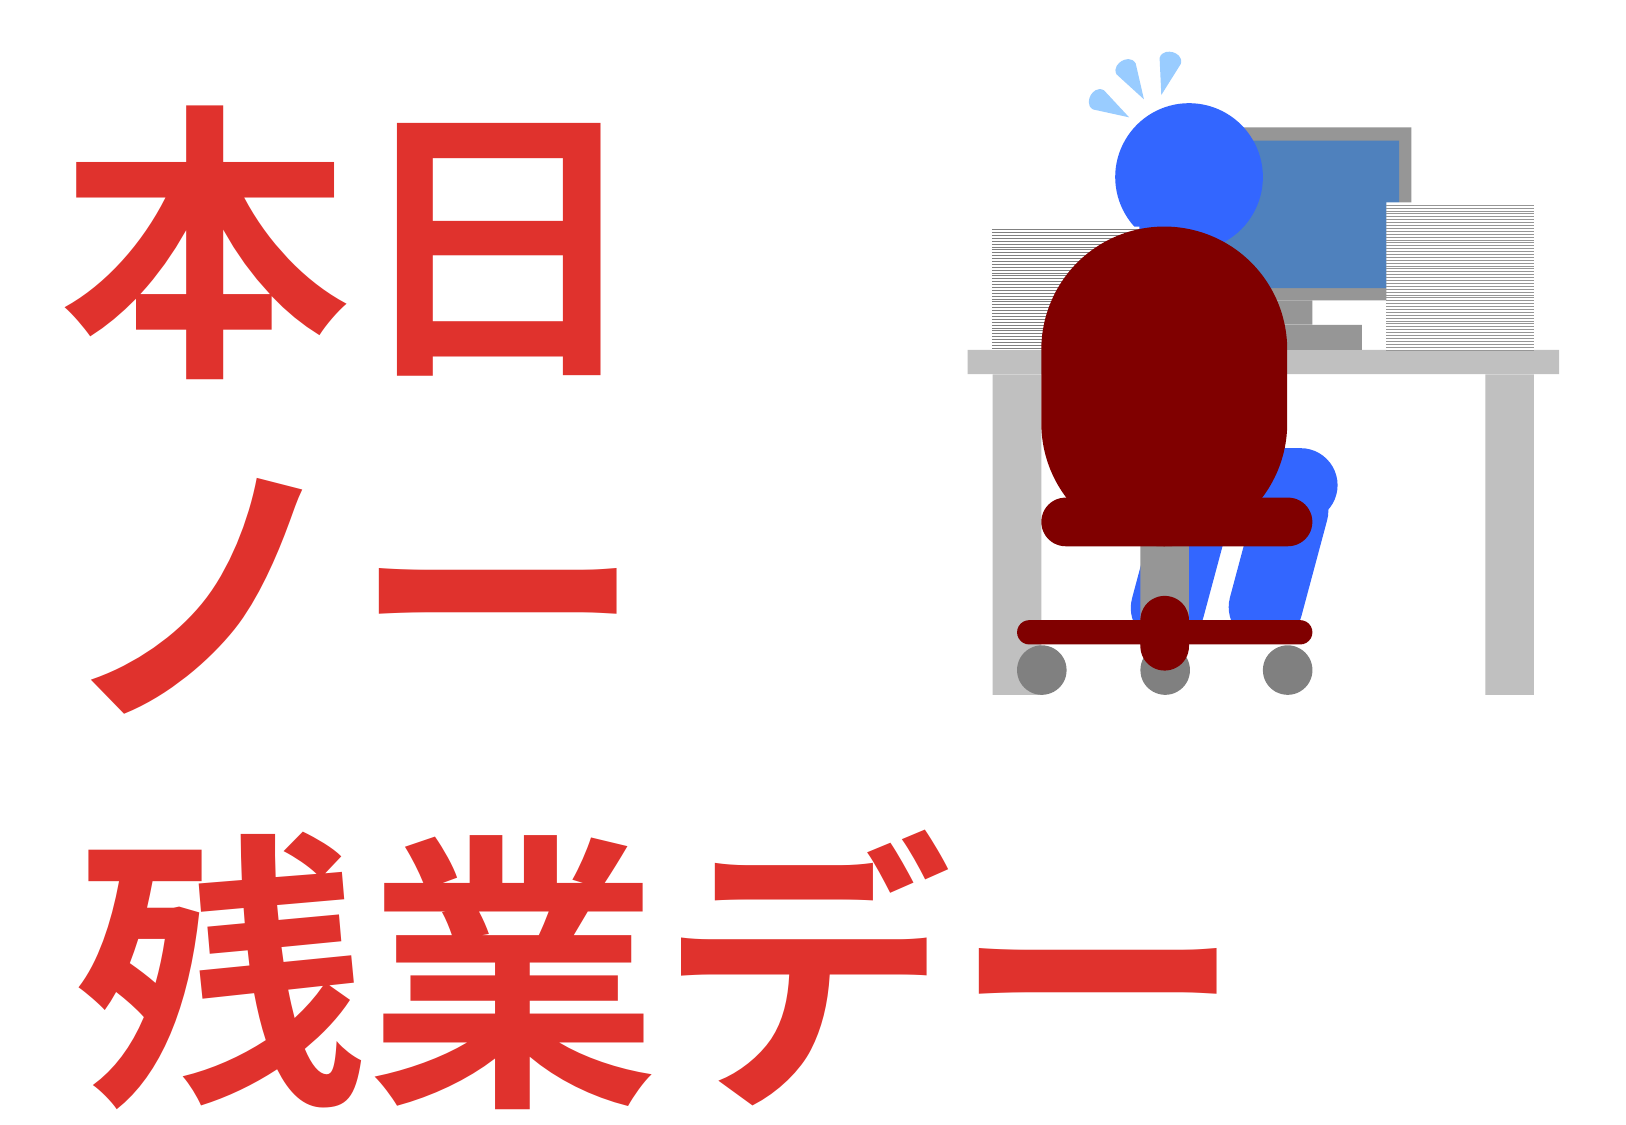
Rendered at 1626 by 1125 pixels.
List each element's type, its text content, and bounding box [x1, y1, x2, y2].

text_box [967, 54, 1560, 696]
text_box 本日 ノー [44, 54, 809, 770]
text_box 残業デー [60, 784, 1596, 1125]
